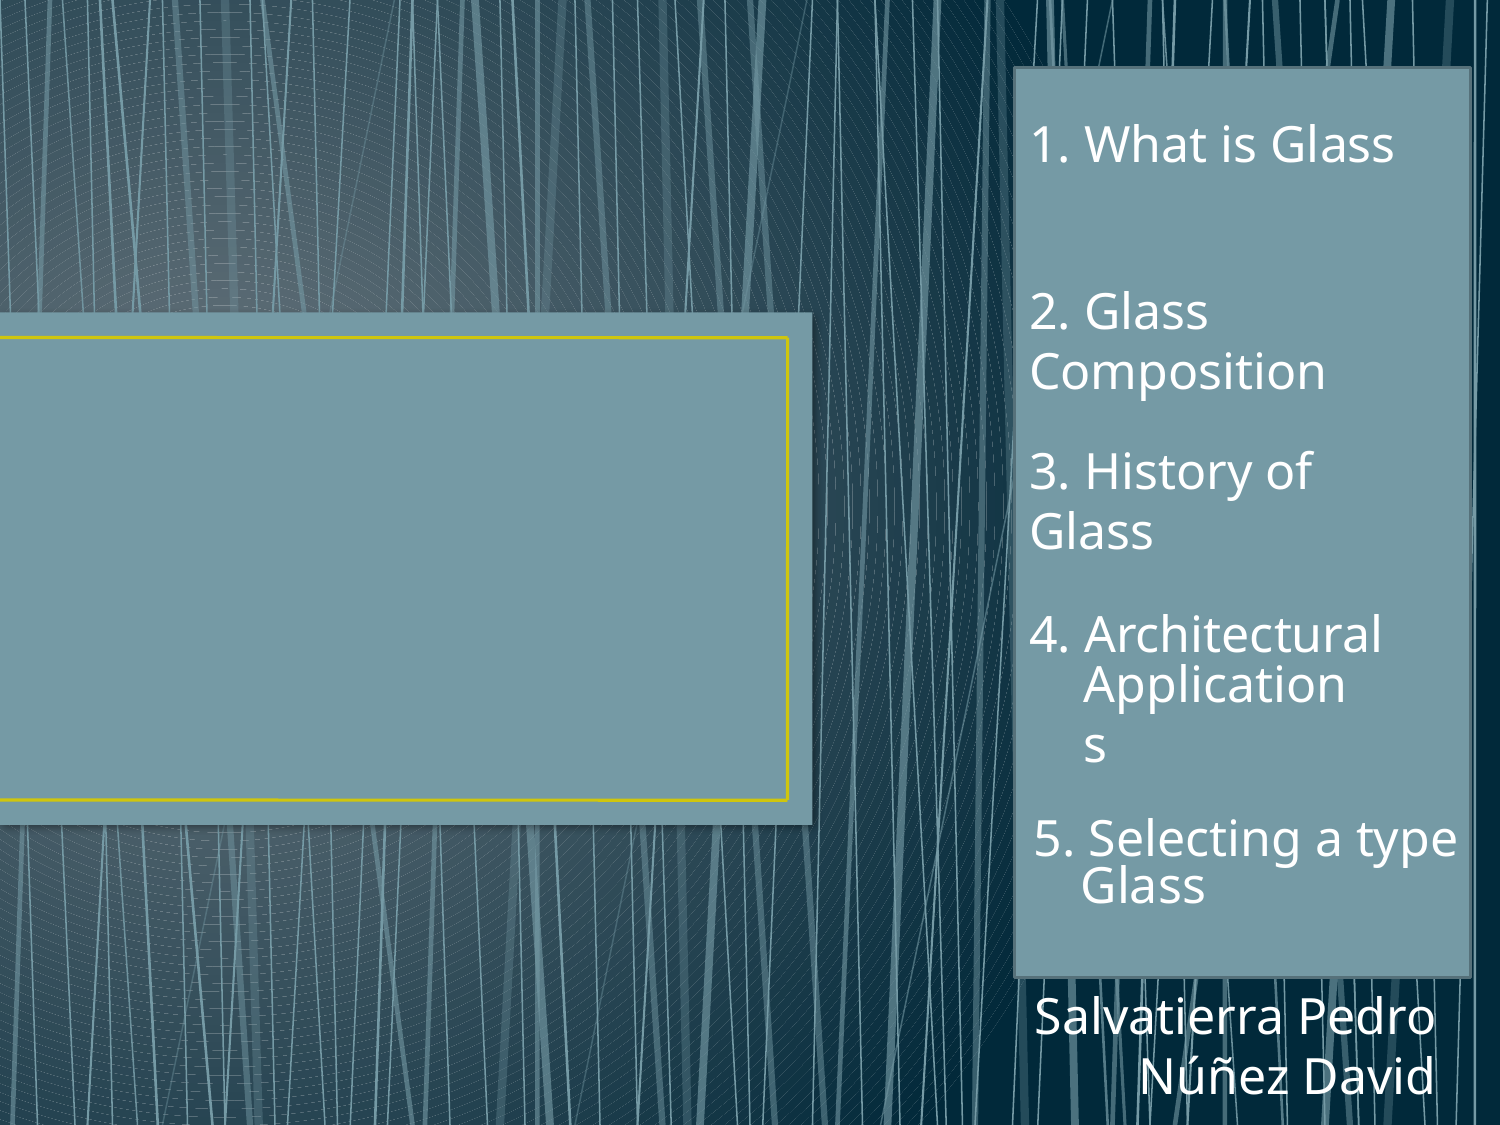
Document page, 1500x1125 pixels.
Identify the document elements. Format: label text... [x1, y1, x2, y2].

text_box 4. Architectural [1014, 595, 1416, 671]
text_box Salvatierra Pedro Núñez David [1014, 977, 1452, 1113]
text_box Glass [1026, 845, 1252, 921]
text_box 2. Glass Composition [1014, 272, 1471, 407]
text_box [1013, 66, 1472, 979]
text_box 5. Selecting a type [1018, 798, 1475, 874]
text_box Applications [1068, 645, 1371, 780]
text_box 3. History of Glass [1014, 432, 1416, 567]
text_box 1. What is Glass [1014, 105, 1416, 181]
